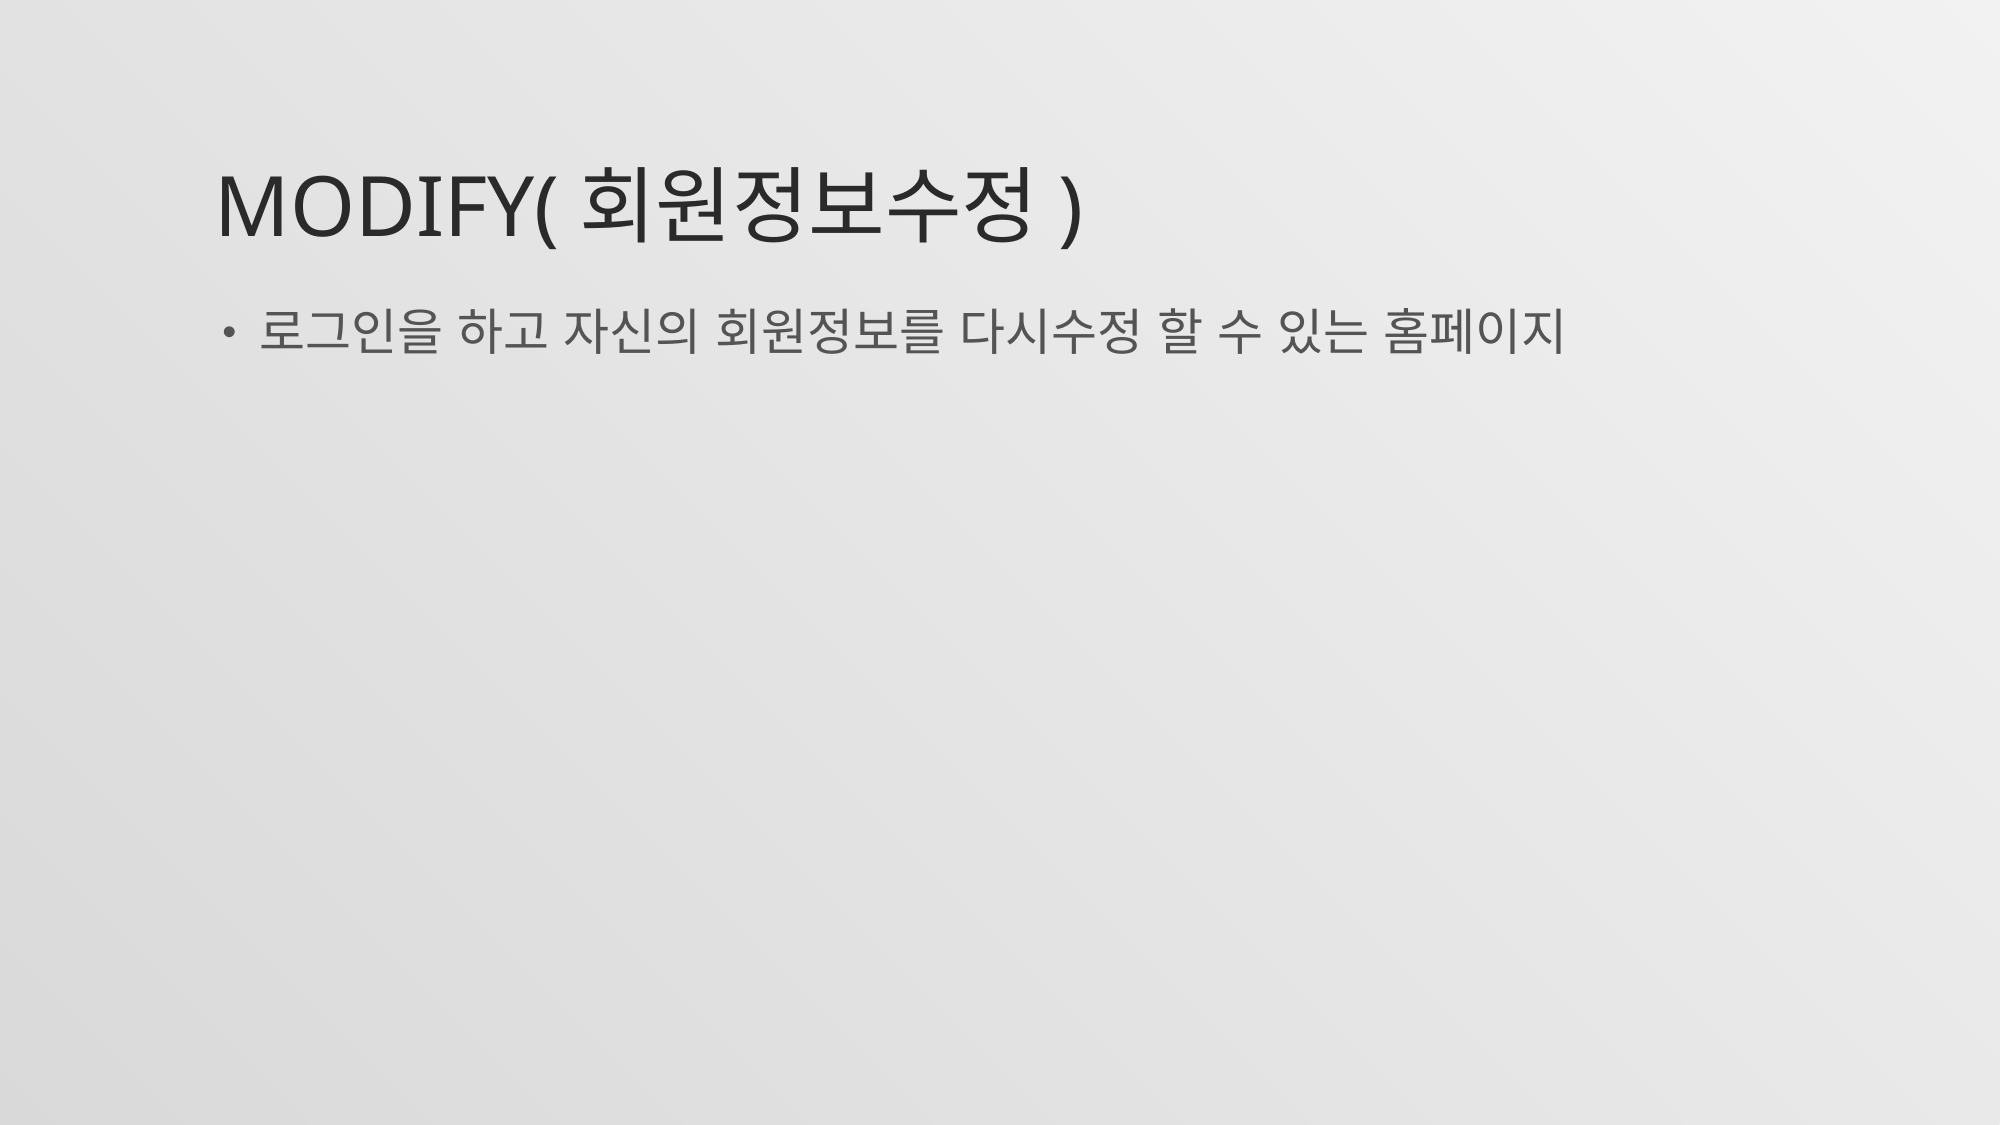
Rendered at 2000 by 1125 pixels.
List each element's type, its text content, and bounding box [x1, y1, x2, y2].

title MODIFY(회원정보수정) [199, 45, 1800, 263]
list 로그인을 하고 자신의 회원정보를 다시수정 할 수 있는 홈페이지 [199, 299, 1800, 1013]
